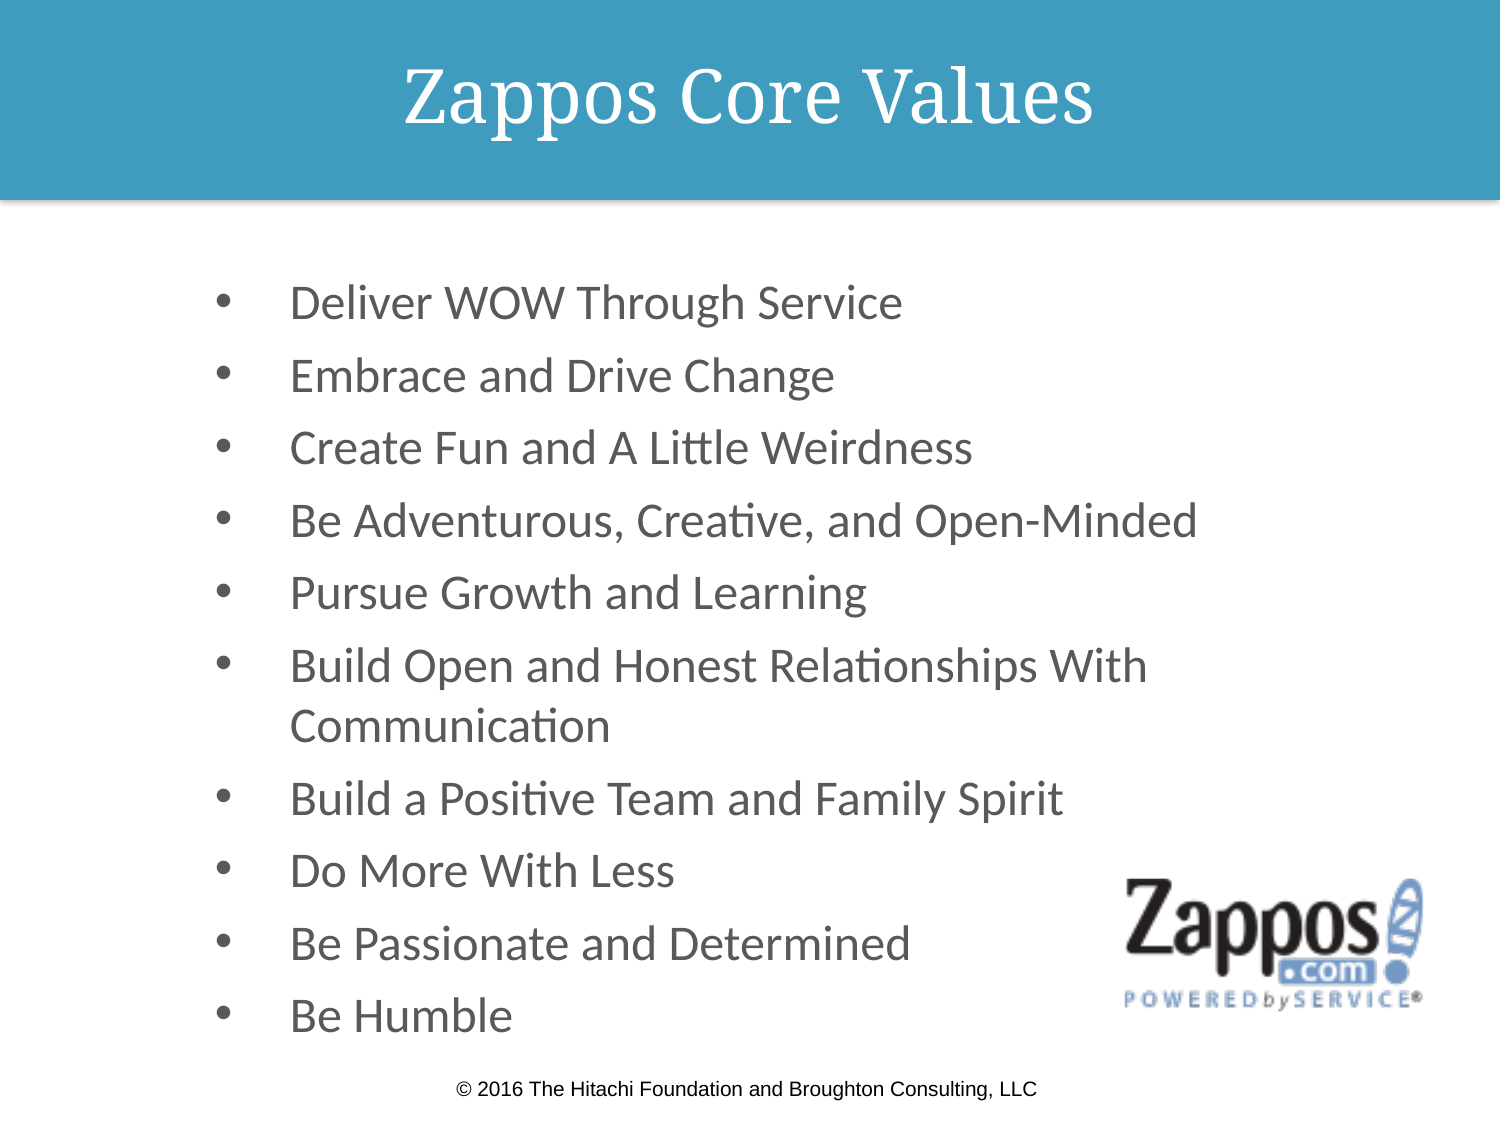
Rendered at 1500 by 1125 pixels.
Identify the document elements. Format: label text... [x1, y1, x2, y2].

picture [1109, 864, 1476, 1066]
footer © 2016 The Hitachi Foundation and Broughton Consulting, LLC [399, 1067, 1100, 1100]
title Zappos Core Values [112, 24, 1388, 163]
text_box Deliver WOW Through Service Embrace and Drive Change Create Fun and A Little Weirdness Be Adventurous, Creative, and Open-Minded Pursue Growth and Learning Build Open and Honest Relationships With Communication Build a Positive Team and Family Spirit Do More With Less Be Passionate and Determined Be Humble [124, 262, 1338, 1050]
